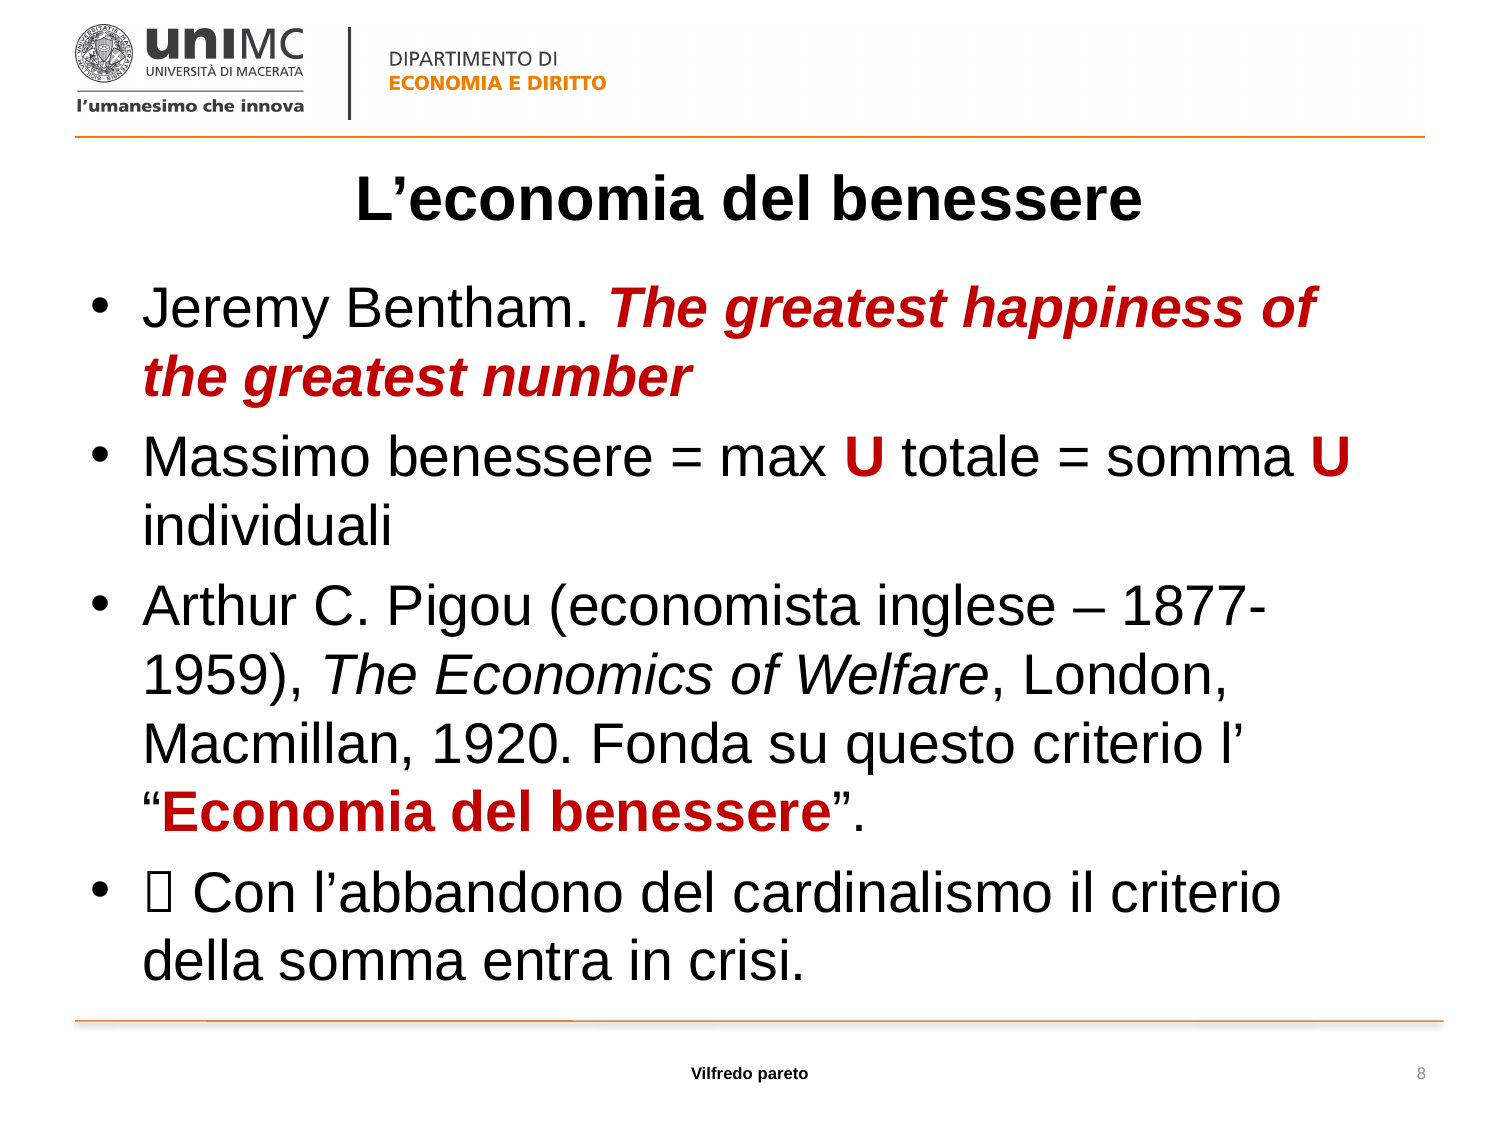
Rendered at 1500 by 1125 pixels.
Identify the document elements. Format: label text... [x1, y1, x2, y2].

list Jeremy Bentham. The greatest happiness of the greatest number Massimo benessere = max U totale = somma U individuali Arthur C. Pigou (economista inglese – 1877-1959), The Economics of Welfare, London, Macmillan, 1920. Fonda su questo criterio l’ “Economia del benessere”.  Con l’abbandono del cardinalismo il criterio della somma entra in crisi. [75, 262, 1425, 1005]
picture [75, 24, 1425, 138]
title L’economia del benessere [75, 149, 1425, 241]
slide_number 8 [1091, 1042, 1442, 1103]
footer Vilfredo pareto [512, 1042, 988, 1103]
